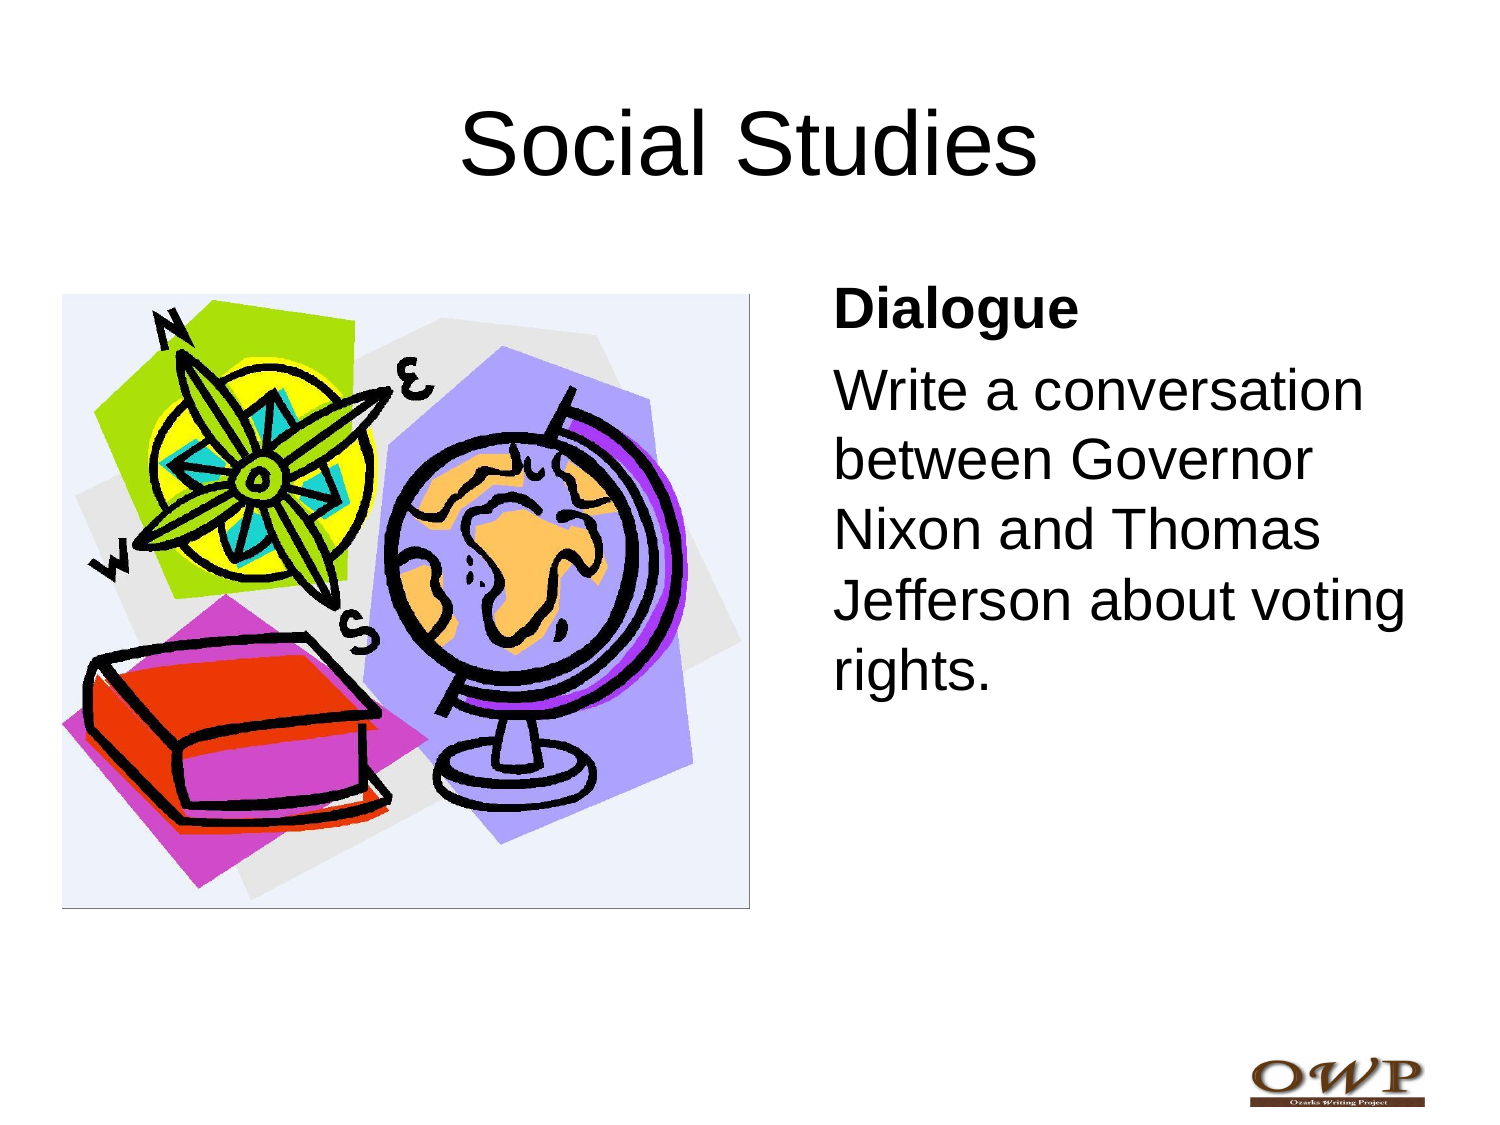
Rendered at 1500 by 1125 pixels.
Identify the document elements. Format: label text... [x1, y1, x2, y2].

title Social Studies [74, 44, 1426, 233]
picture [1250, 1055, 1426, 1108]
list Dialogue Write a conversation between Governor Nixon and Thomas Jefferson about voting rights. [762, 262, 1426, 1006]
picture [62, 287, 751, 910]
